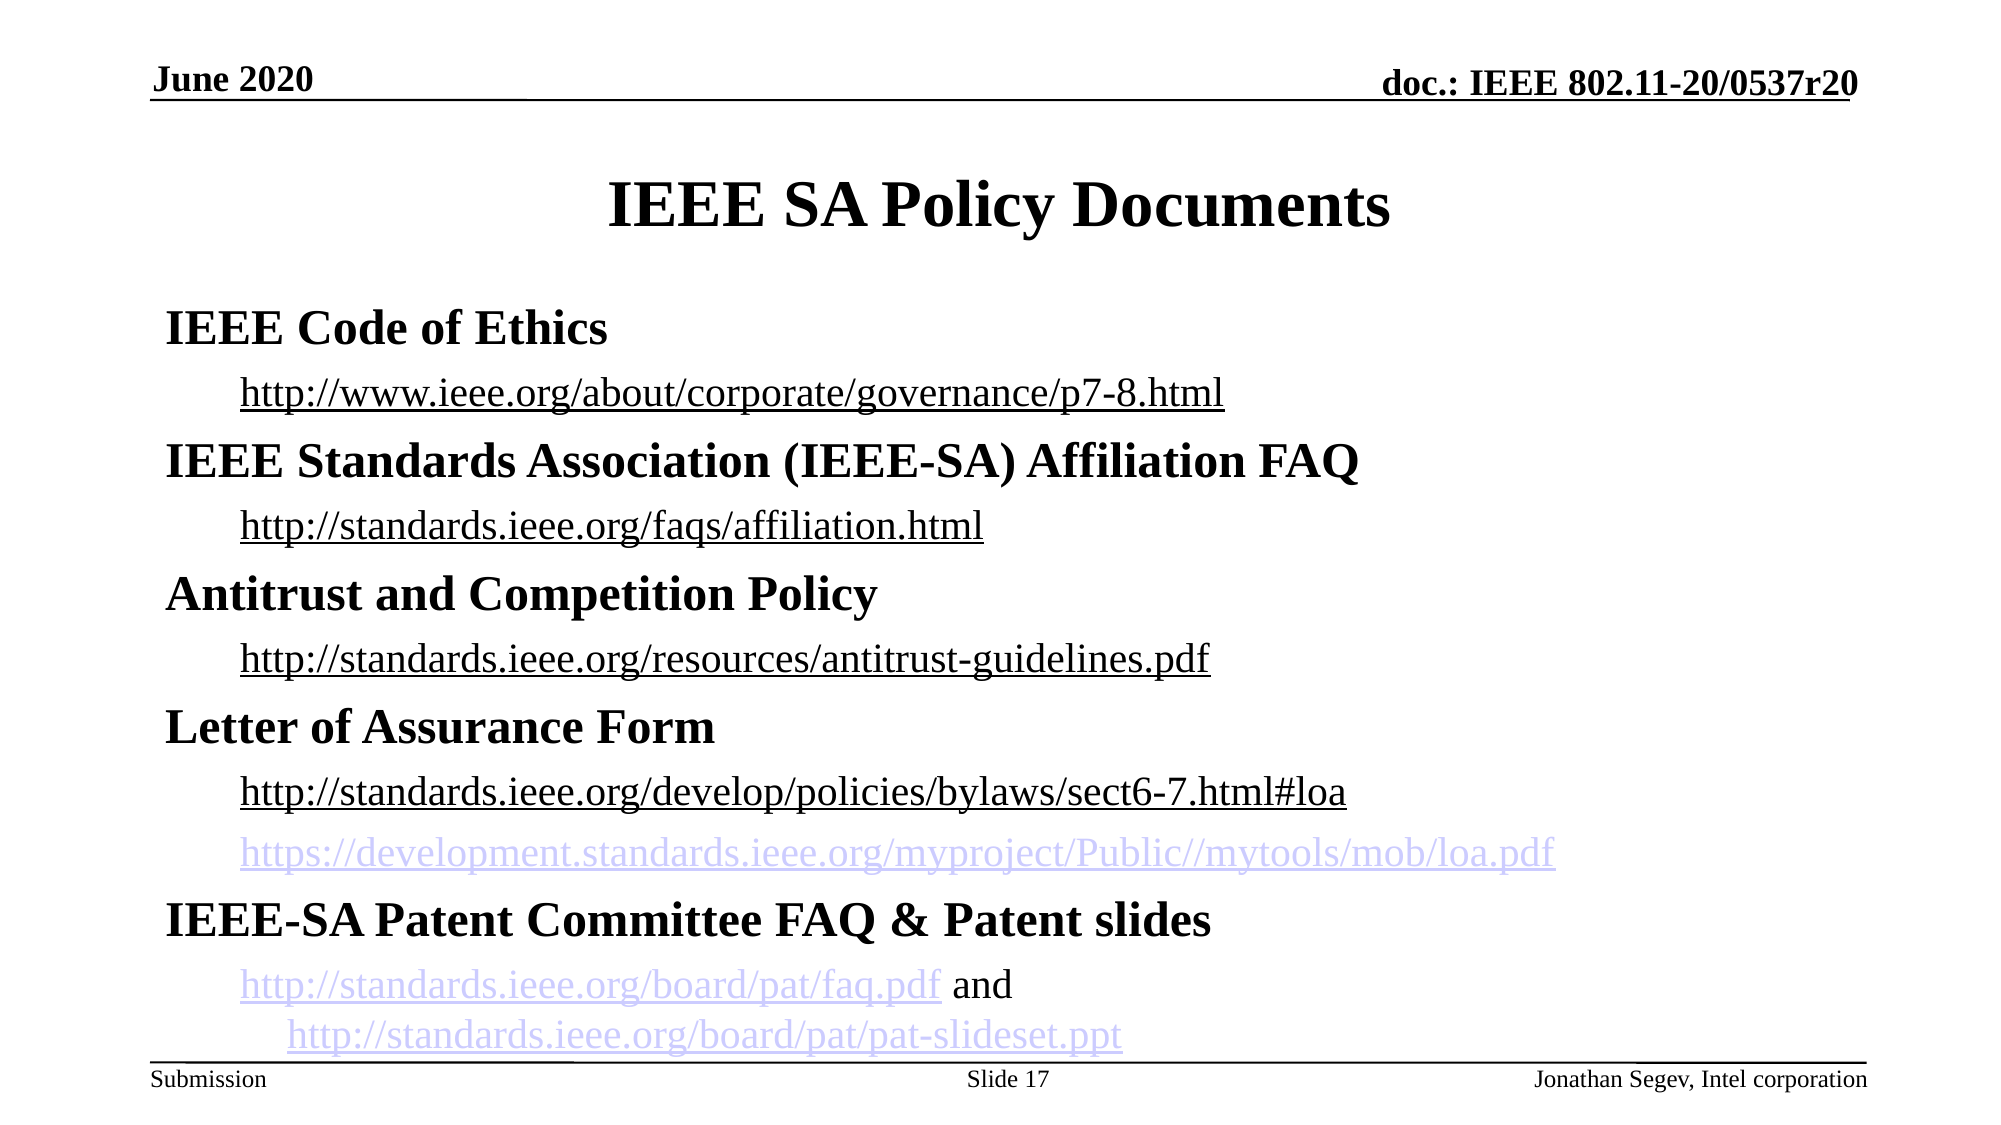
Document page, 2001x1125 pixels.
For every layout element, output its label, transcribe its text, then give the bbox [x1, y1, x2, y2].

slide_number Slide 17 [950, 1061, 1067, 1123]
list IEEE Code of Ethics http://www.ieee.org/about/corporate/governance/p7-8.html IEEE Standards Association (IEEE-SA) Affiliation FAQ http://standards.ieee.org/faqs/affiliation.html Antitrust and Competition Policy http://standards.ieee.org/resources/antitrust-guidelines.pdf Letter of Assurance Form http://standards.ieee.org/develop/policies/bylaws/sect6-7.html#loa https://development.standards.ieee.org/myproject/Public//mytools/mob/loa.pdf IEEE-SA Patent Committee FAQ & Patent slides http://standards.ieee.org/board/pat/faq.pdf and http://standards.ieee.org/board/pat/pat-slideset.ppt [149, 286, 1850, 1000]
title IEEE SA Policy Documents [149, 112, 1850, 286]
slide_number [152, 54, 563, 100]
footer Jonathan Segev, Intel corporation [1171, 1061, 1869, 1093]
